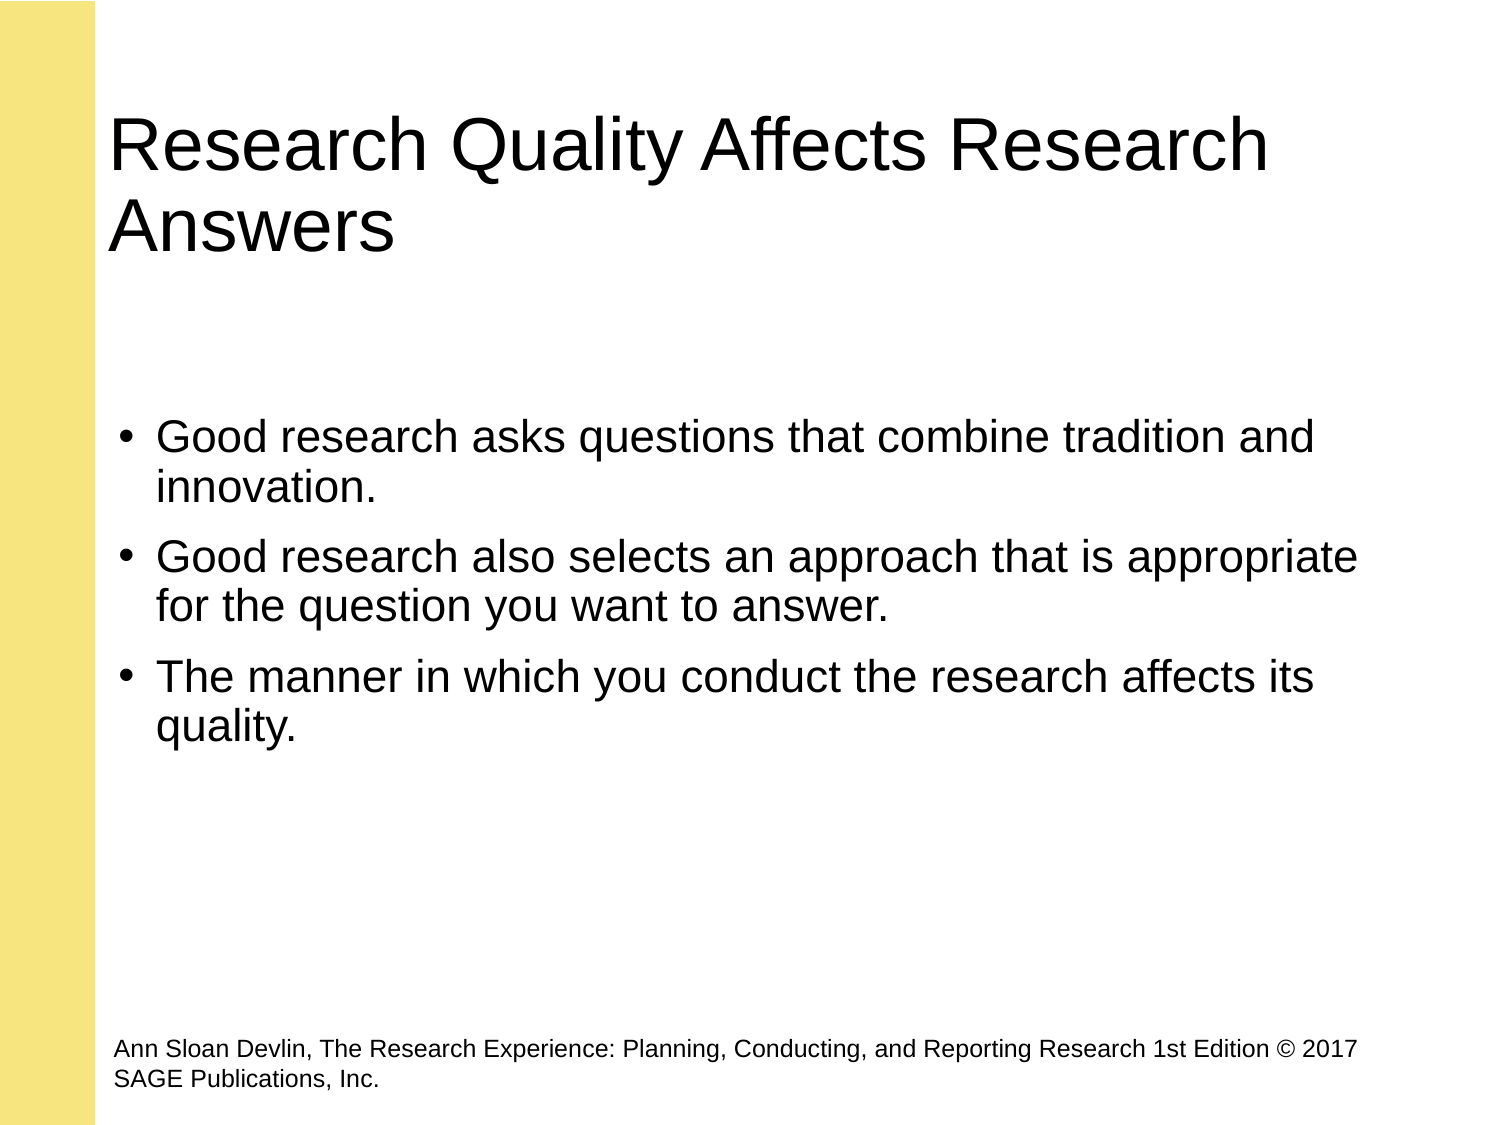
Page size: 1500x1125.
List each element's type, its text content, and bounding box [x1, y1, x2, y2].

picture [0, 1, 96, 1125]
title Research Quality Affects Research Answers [93, 107, 1311, 267]
list Good research asks questions that combine tradition and innovation. Good research also selects an approach that is appropriate for the question you want to answer. The manner in which you conduct the research affects its quality. [103, 405, 1402, 786]
